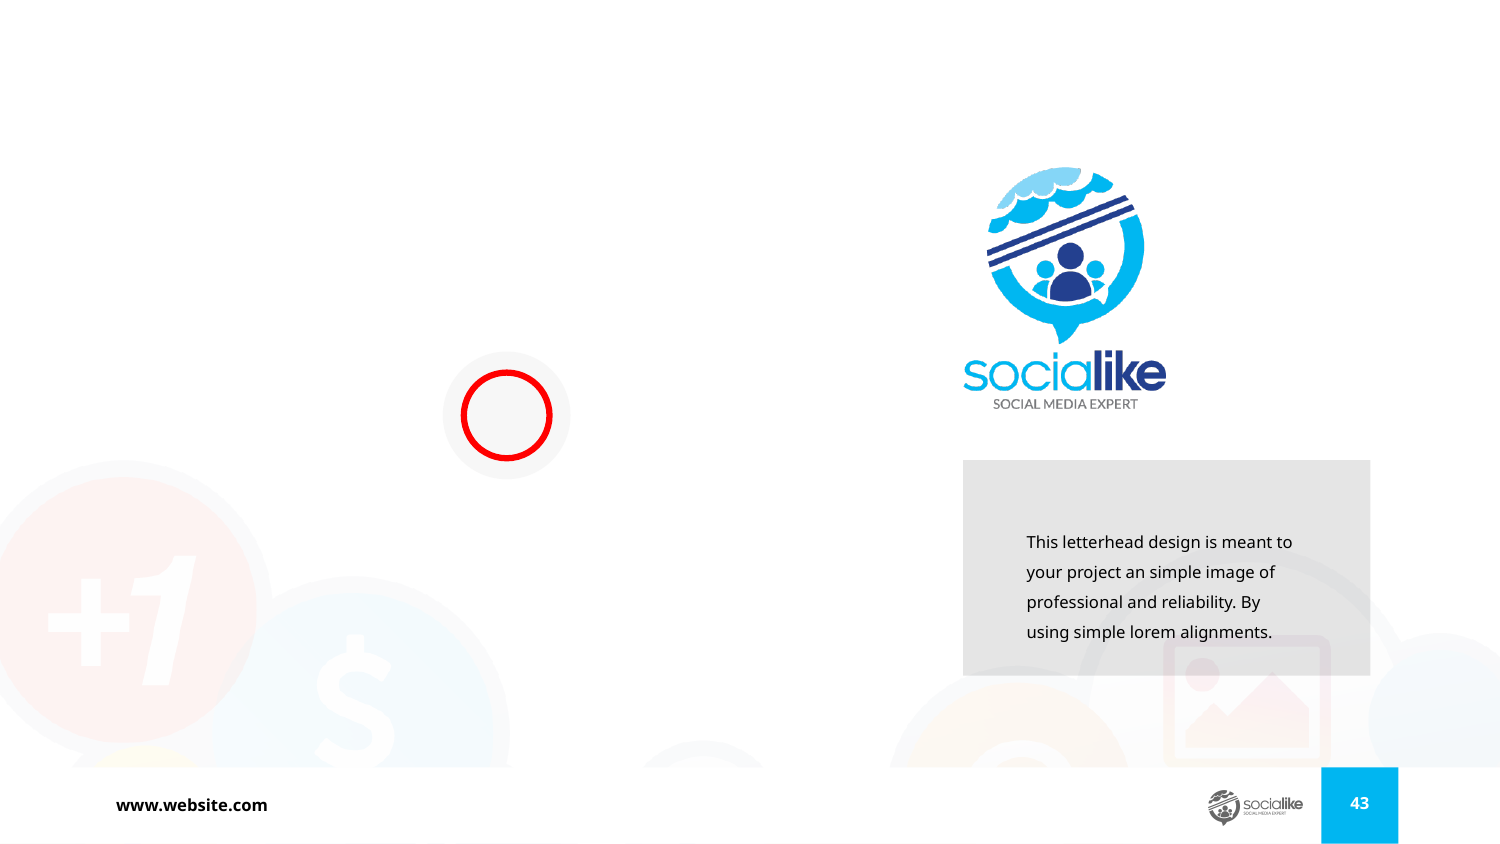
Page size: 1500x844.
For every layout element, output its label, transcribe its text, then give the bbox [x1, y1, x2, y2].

picture [963, 167, 1167, 409]
text_box [963, 460, 1371, 676]
picture [129, 167, 877, 676]
footer www.website.com [104, 785, 373, 824]
slide_number ‹#› [1322, 782, 1397, 827]
text_box This letterhead design is meant to your project an simple image of professional and reliability. By using simple lorem alignments. [1015, 516, 1319, 620]
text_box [1208, 790, 1303, 826]
